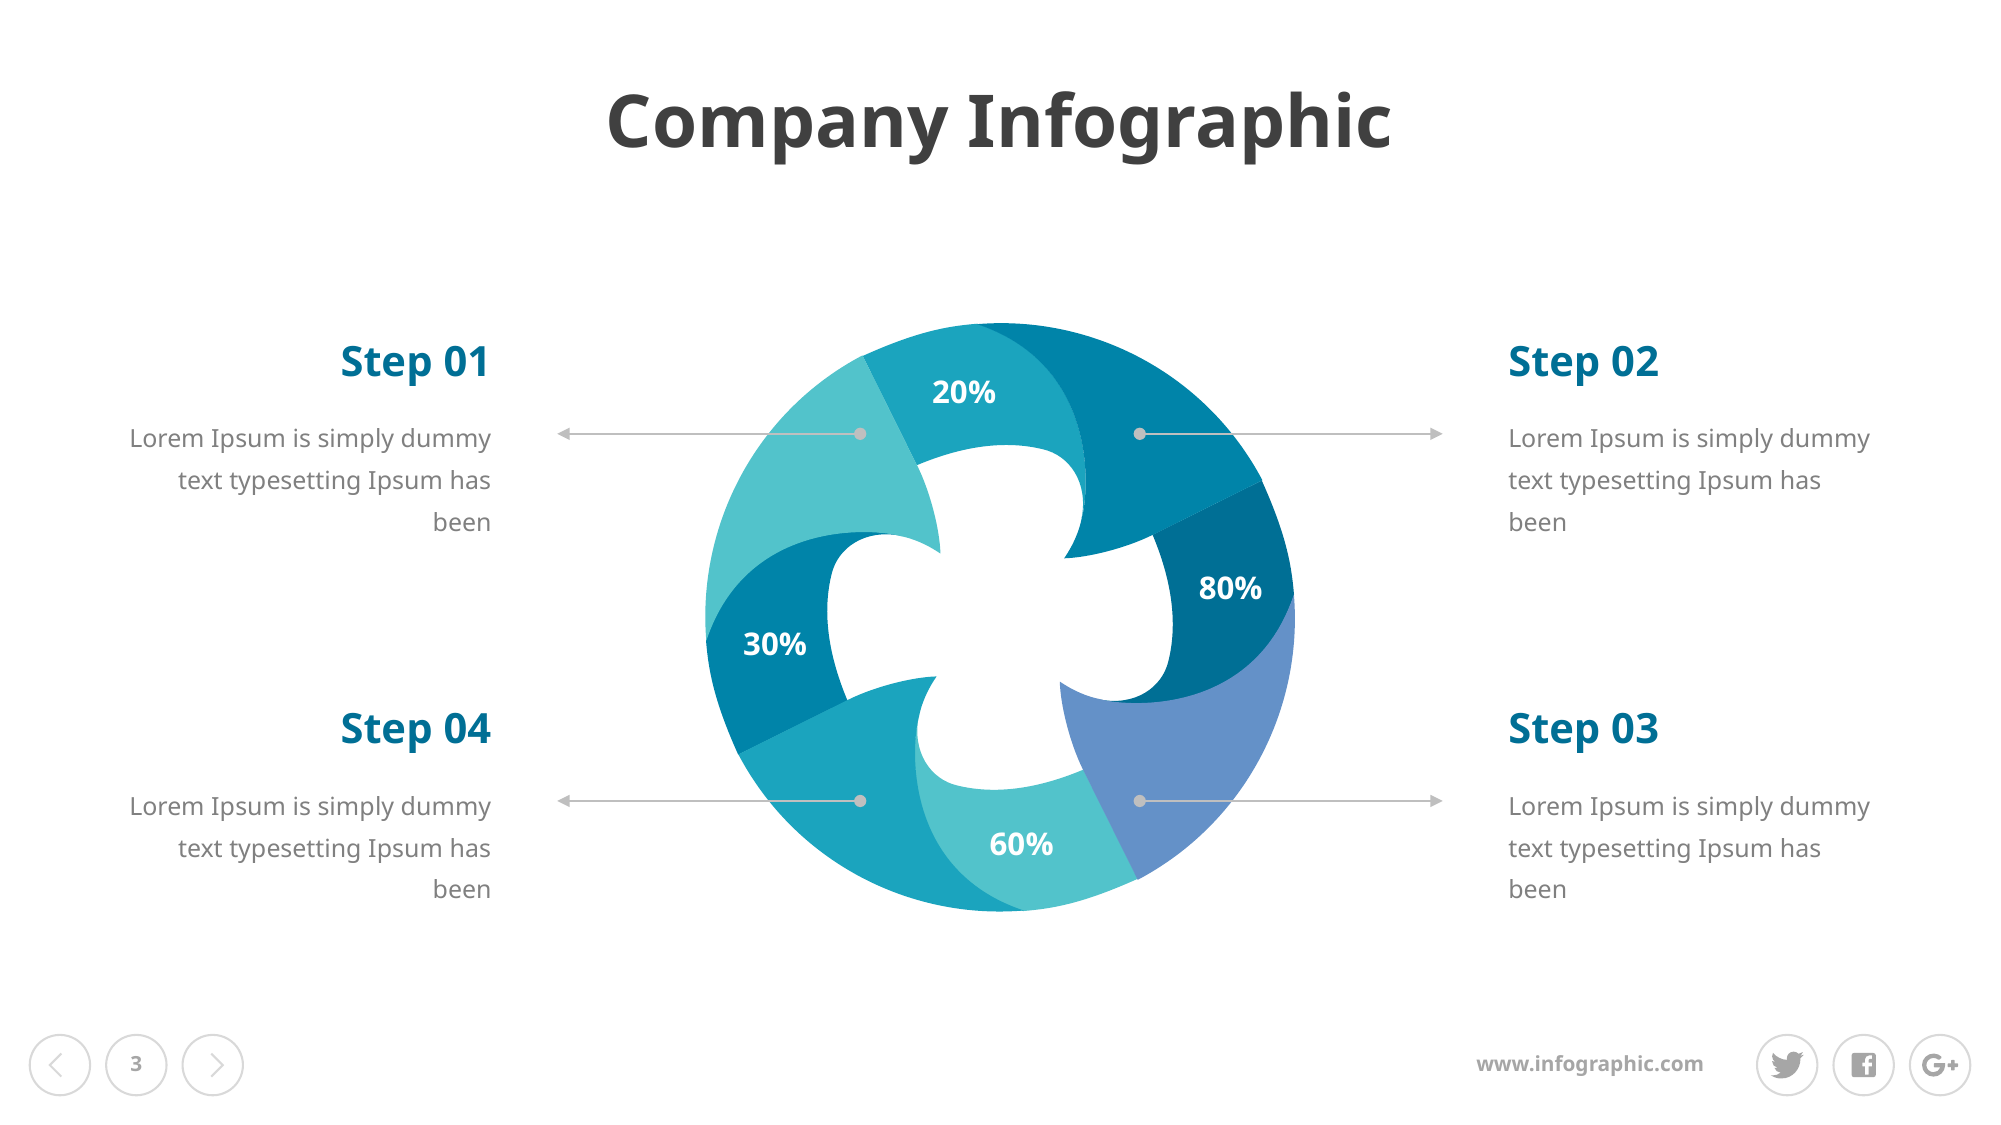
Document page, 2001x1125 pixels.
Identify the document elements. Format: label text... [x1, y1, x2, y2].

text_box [109, 694, 1891, 909]
footer www.infographic.com [1044, 1043, 1720, 1087]
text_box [109, 327, 1891, 541]
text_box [692, 323, 1308, 327]
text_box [557, 541, 1443, 694]
slide_number 3 [90, 1034, 183, 1095]
text_box Company Infographic [0, 66, 2000, 170]
